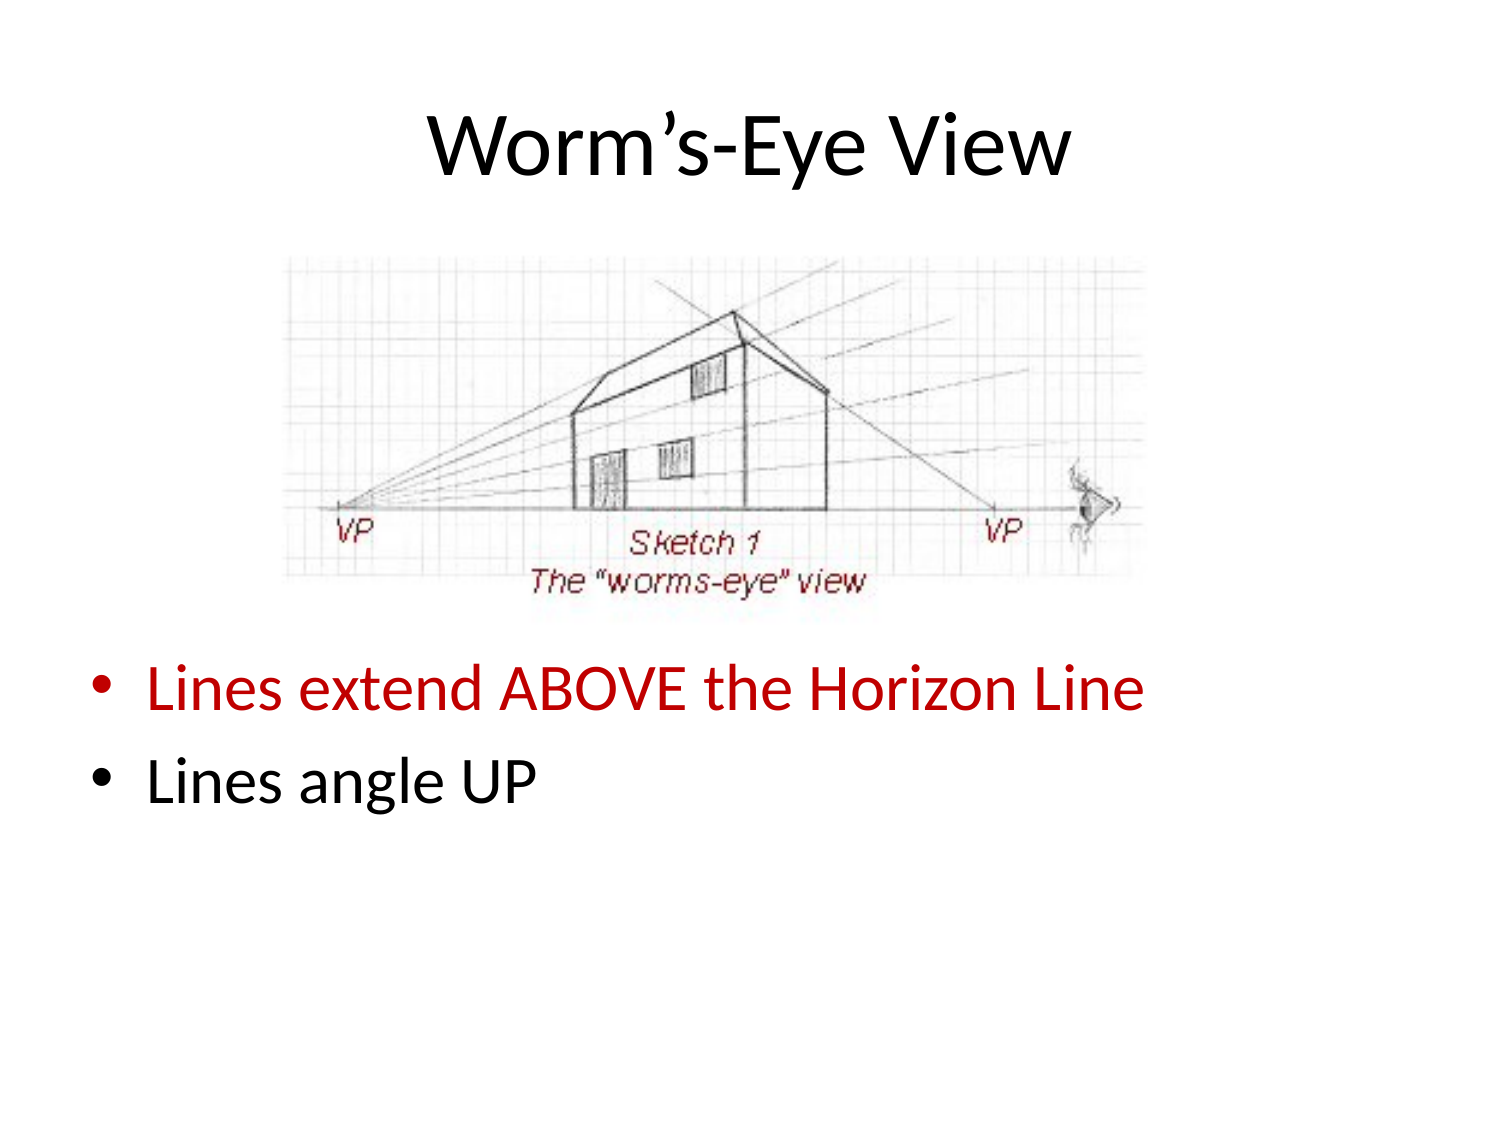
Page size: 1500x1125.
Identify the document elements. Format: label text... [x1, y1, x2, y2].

picture [224, 199, 1203, 626]
list Lines extend ABOVE the Horizon Line Lines angle UP [75, 262, 1425, 1005]
title Worm’s-Eye View [75, 45, 1425, 233]
